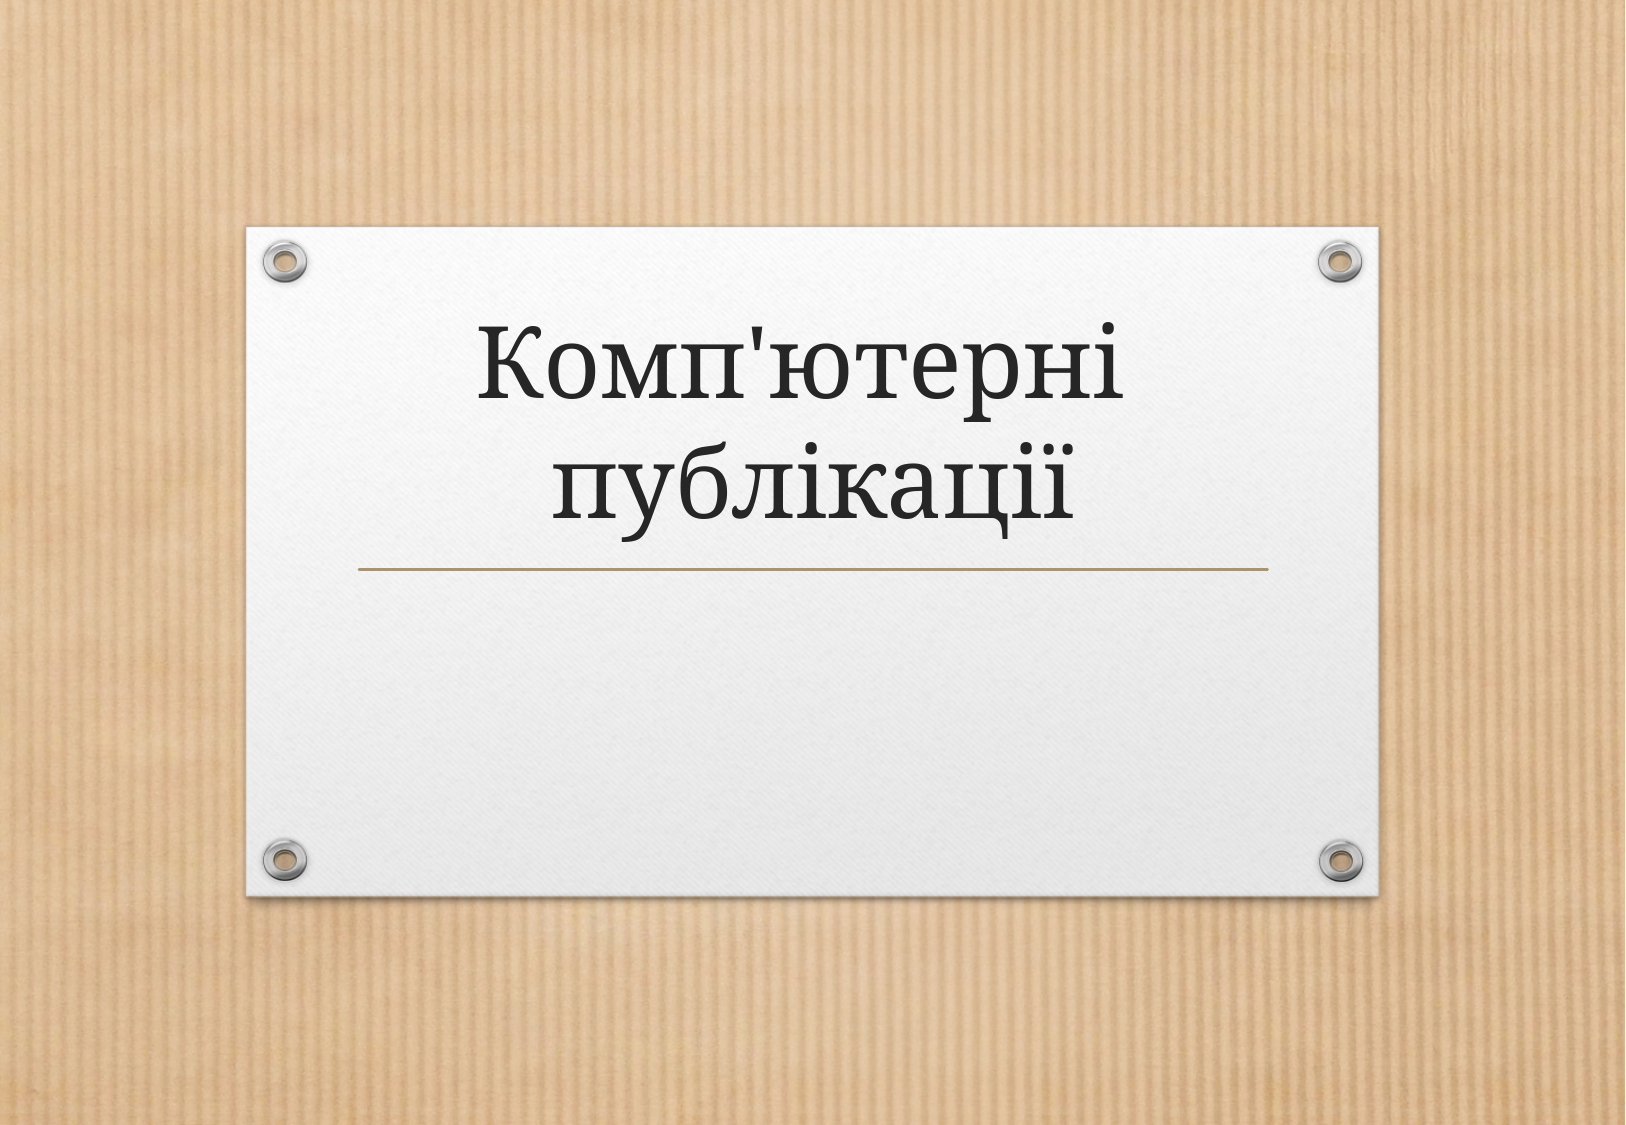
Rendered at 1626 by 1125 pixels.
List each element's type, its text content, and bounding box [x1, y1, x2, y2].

title Комп'ютерні публікації [341, 297, 1285, 546]
picture [0, 0, 1626, 1125]
